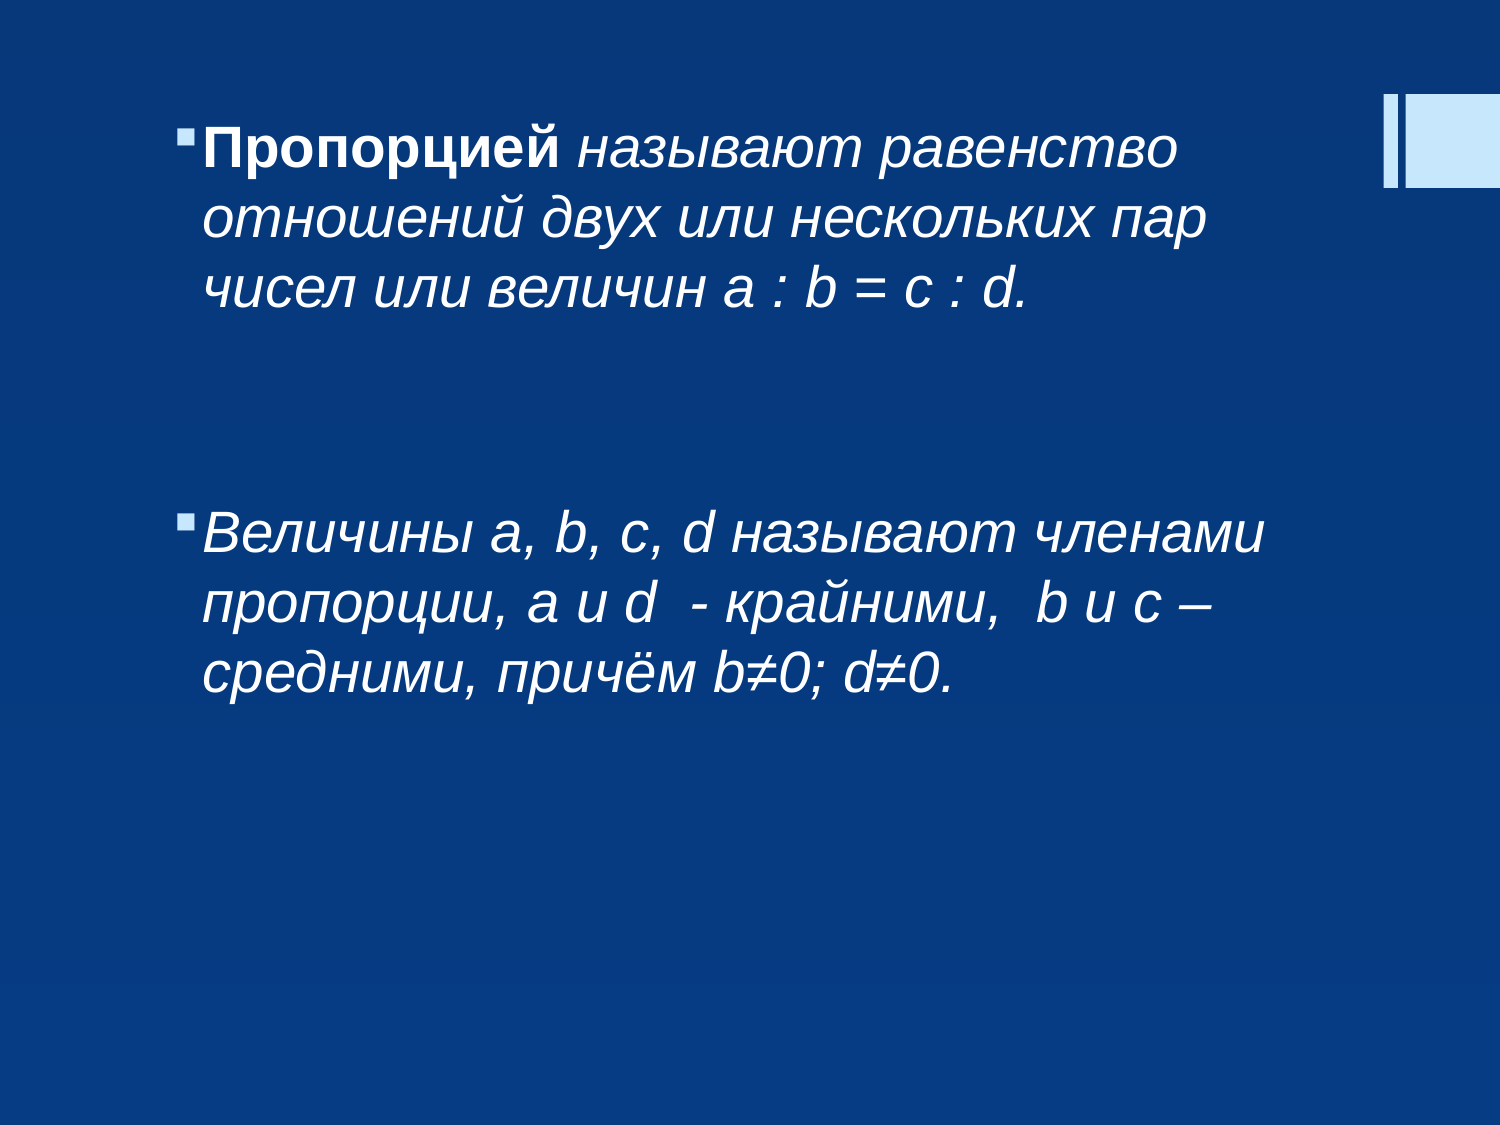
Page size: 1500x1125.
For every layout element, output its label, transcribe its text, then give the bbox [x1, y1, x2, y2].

list Пропорцией называют равенство отношений двух или нескольких пар чисел или величин a : b = c : d. Величины a, b, c, d называют членами пропорции, a и d - крайними, b и c –средними, причём b≠0; d≠0. [150, 101, 1350, 1035]
